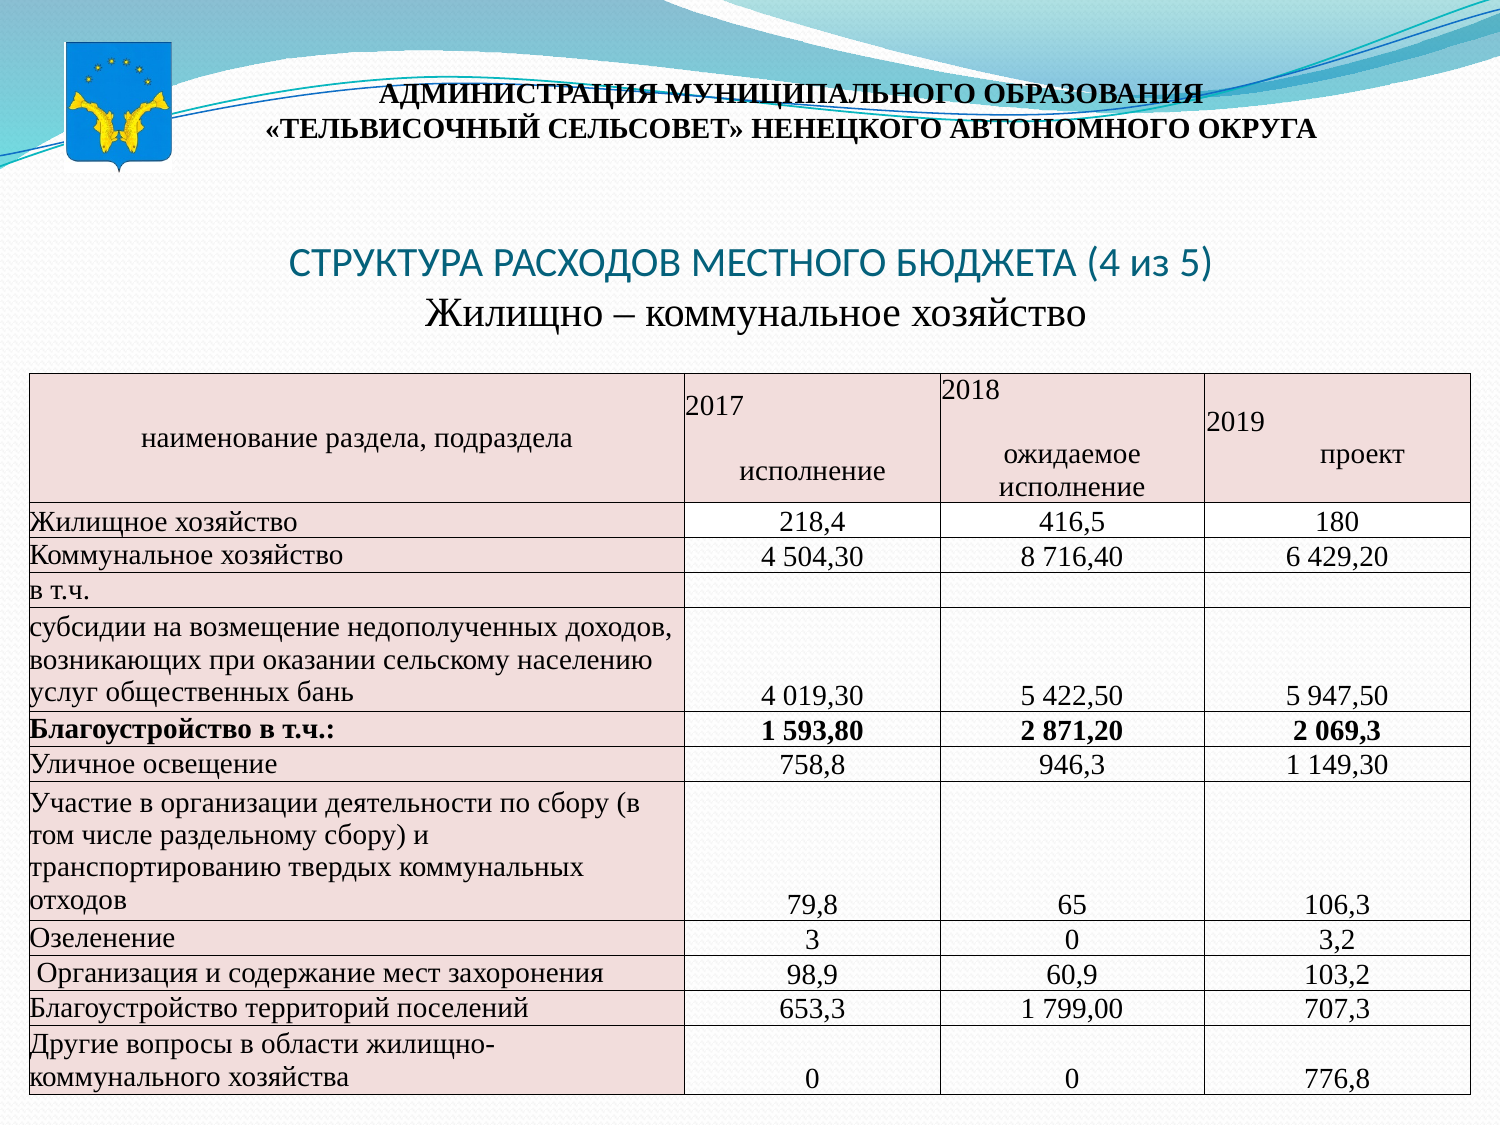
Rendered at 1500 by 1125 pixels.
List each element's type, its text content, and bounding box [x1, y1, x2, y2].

table_cell Уличное освещение [30, 747, 684, 781]
table_cell 416,5 [941, 503, 1204, 537]
table_cell Другие вопросы в области жилищно-коммунального хозяйства [30, 1026, 684, 1094]
table_cell 1 593,80 [685, 712, 940, 746]
table_cell Организация и содержание мест захоронения [30, 956, 684, 990]
table_cell Благоустройство в т.ч.: [30, 712, 684, 746]
table_cell в т.ч. [30, 573, 684, 607]
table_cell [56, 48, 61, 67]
table_cell 5 947,50 [1205, 608, 1470, 711]
table_cell 758,8 [685, 747, 940, 781]
table_cell 60,9 [941, 956, 1204, 990]
table_header 2019 проект [1205, 374, 1470, 502]
table_header 2018 ожидаемое исполнение [941, 374, 1204, 502]
table_header 2017 исполнение [685, 374, 940, 502]
table_cell 2 069,3 [1205, 712, 1470, 746]
table_cell [941, 573, 1204, 607]
table_cell 4 019,30 [685, 608, 940, 711]
table_cell 3 [685, 921, 940, 955]
table_cell Жилищное хозяйство [30, 503, 684, 537]
table_cell субсидии на возмещение недополученных доходов, возникающих при оказании сельскому населению услуг общественных бань [30, 608, 684, 711]
table_cell 79,8 [685, 782, 940, 920]
table_cell [1205, 573, 1470, 607]
table_cell 776,8 [1205, 1026, 1470, 1094]
table_cell 103,2 [1205, 956, 1470, 990]
table_cell Коммунальное хозяйство [30, 538, 684, 572]
table_header наименование раздела, подраздела [30, 374, 684, 502]
table_cell 1 799,00 [941, 991, 1204, 1025]
table_cell 65 [941, 782, 1204, 920]
table_cell 98,9 [685, 956, 940, 990]
table_cell Участие в организации деятельности по сбору (в том числе раздельному сбору) и транспортированию твердых коммунальных отходов [30, 782, 684, 920]
table_cell 0 [941, 921, 1204, 955]
table_cell Озеленение [30, 921, 684, 955]
table_cell 180 [1205, 503, 1470, 537]
table_cell 707,3 [1205, 991, 1470, 1025]
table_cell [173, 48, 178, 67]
table_cell 5 422,50 [941, 608, 1204, 711]
picture [64, 42, 172, 173]
table_cell 6 429,20 [1205, 538, 1470, 572]
table_cell 4 504,30 [685, 538, 940, 572]
table_cell 1 149,30 [1205, 747, 1470, 781]
table_cell Благоустройство территорий поселений [30, 991, 684, 1025]
title СТРУКТУРА РАСХОДОВ МЕСТНОГО БЮДЖЕТА (4 из 5) Жилищно – коммунальное хозяйство [75, 184, 1438, 373]
text_box АДМИНИСТРАЦИЯ МУНИЦИПАЛЬНОГО ОБРАЗОВАНИЯ «ТЕЛЬВИСОЧНЫЙ СЕЛЬСОВЕТ» НЕНЕЦКОГО АВТОНОМНОГО ОКРУГА [206, 66, 1376, 152]
table_cell 218,4 [685, 503, 940, 537]
table_cell [685, 573, 940, 607]
table_cell 0 [941, 1026, 1204, 1094]
table_cell 946,3 [941, 747, 1204, 781]
table_cell 8 716,40 [941, 538, 1204, 572]
table_cell 2 871,20 [941, 712, 1204, 746]
table_cell 653,3 [685, 991, 940, 1025]
table_cell 3,2 [1205, 921, 1470, 955]
table_cell 106,3 [1205, 782, 1470, 920]
table_cell 0 [685, 1026, 940, 1094]
